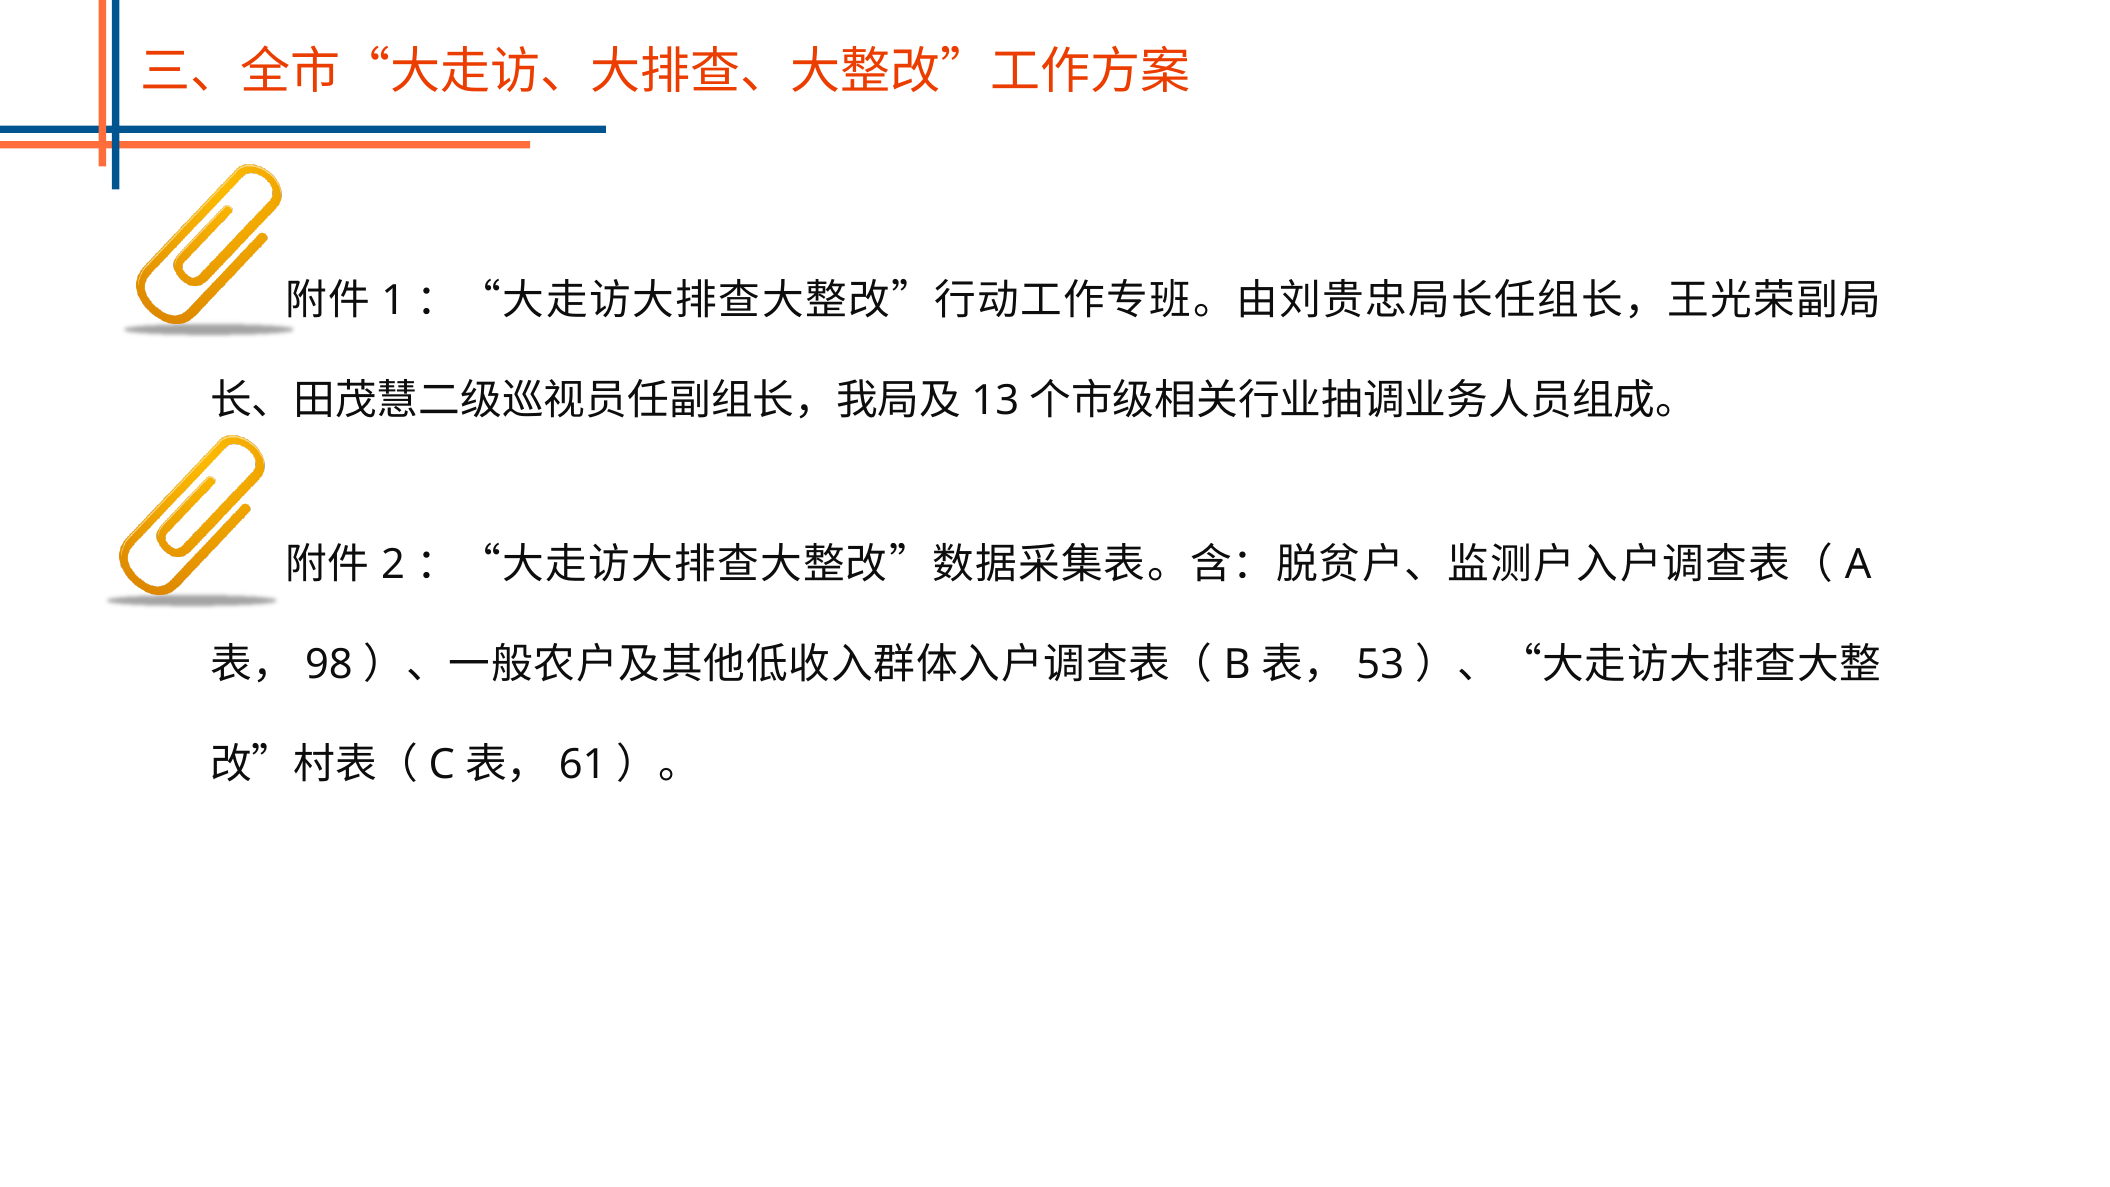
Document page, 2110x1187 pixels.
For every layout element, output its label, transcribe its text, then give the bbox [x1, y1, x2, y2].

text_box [0, 0, 1457, 190]
picture [120, 162, 297, 339]
text_box 附件2：“大走访大排查大整改”数据采集表。含：脱贫户、监测户入户调查表（A表，98）、一般农户及其他低收入群体入户调查表（B表，53）、“大走访大排查大整改”村表（C表，61）。 [195, 479, 1897, 795]
text_box 附件1：“大走访大排查大整改”行动工作专班。由刘贵忠局长任组长，王光荣副局长、田茂慧二级巡视员任副组长，我局及13个市级相关行业抽调业务人员组成。 [195, 215, 1897, 430]
picture [103, 433, 280, 610]
